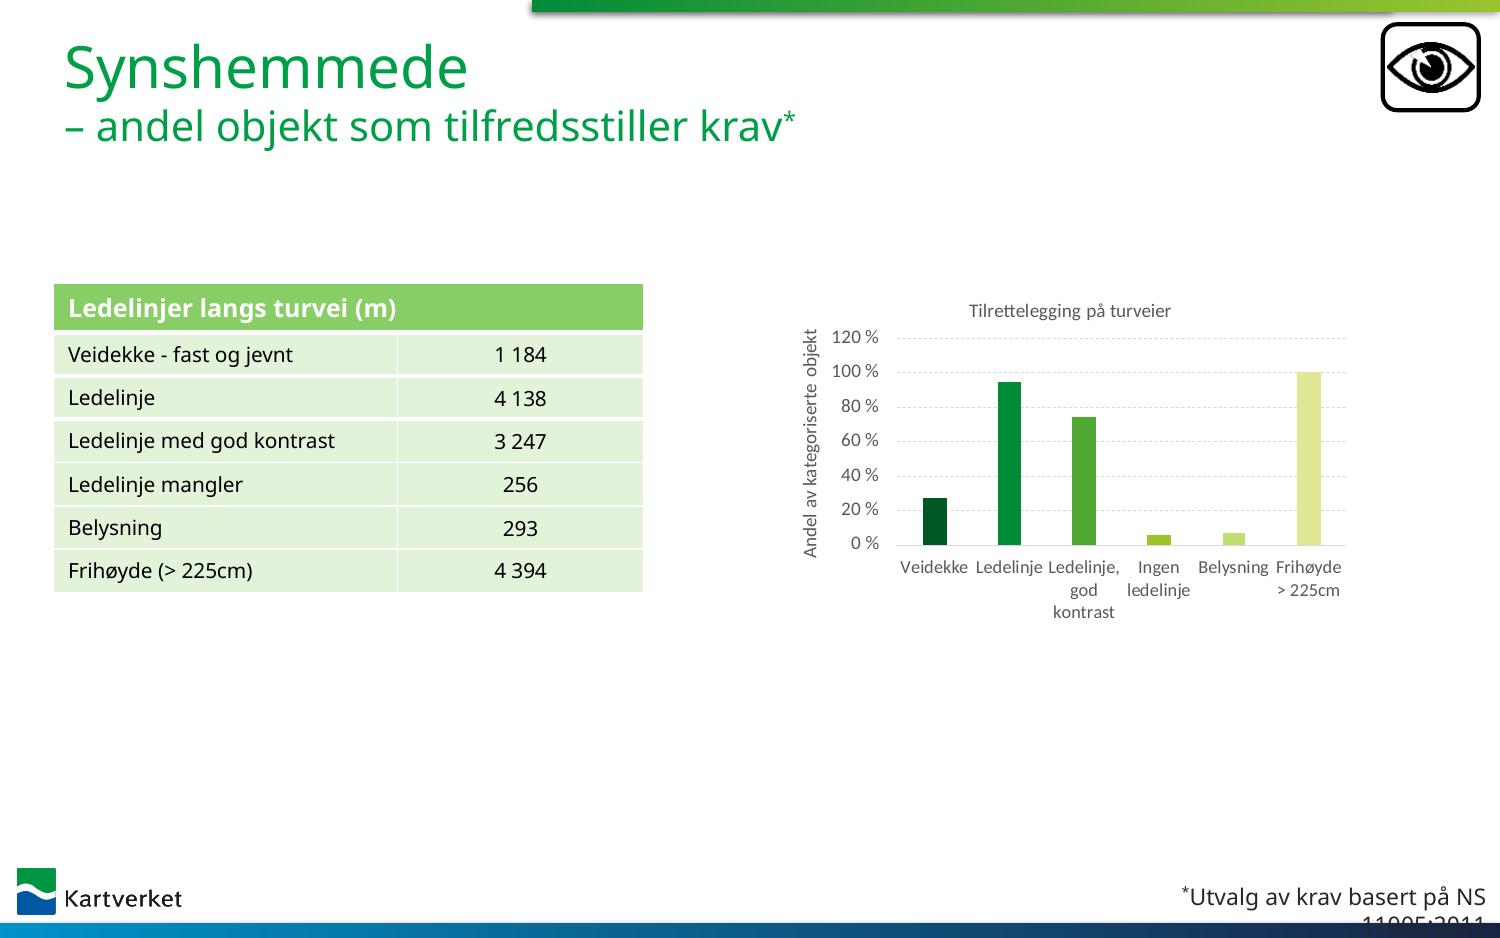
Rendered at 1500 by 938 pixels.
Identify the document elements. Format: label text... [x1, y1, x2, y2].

table_cell 256 [398, 463, 643, 505]
table_cell 1 184 [398, 335, 643, 374]
table_cell Ledelinje mangler [54, 463, 397, 505]
table_cell Belysning [54, 507, 397, 548]
text_box Synshemmede – andel objekt som tilfredsstiller krav* [49, 24, 1431, 158]
table_cell Veidekke - fast og jevnt [54, 335, 397, 374]
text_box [1382, 24, 1480, 111]
table_cell Ledelinje [54, 378, 397, 417]
table_cell 293 [398, 507, 643, 548]
table_cell Ledelinje med god kontrast [54, 421, 397, 462]
table_cell 4 394 [398, 550, 643, 592]
table_cell 4 138 [398, 378, 643, 417]
text_box *Utvalg av krav basert på NS 11005:2011 [1068, 873, 1500, 938]
table_header Ledelinjer langs turvei (m) [54, 284, 643, 330]
picture [791, 291, 1349, 630]
table_cell 3 247 [398, 421, 643, 462]
table_cell Frihøyde (> 225cm) [54, 550, 397, 592]
